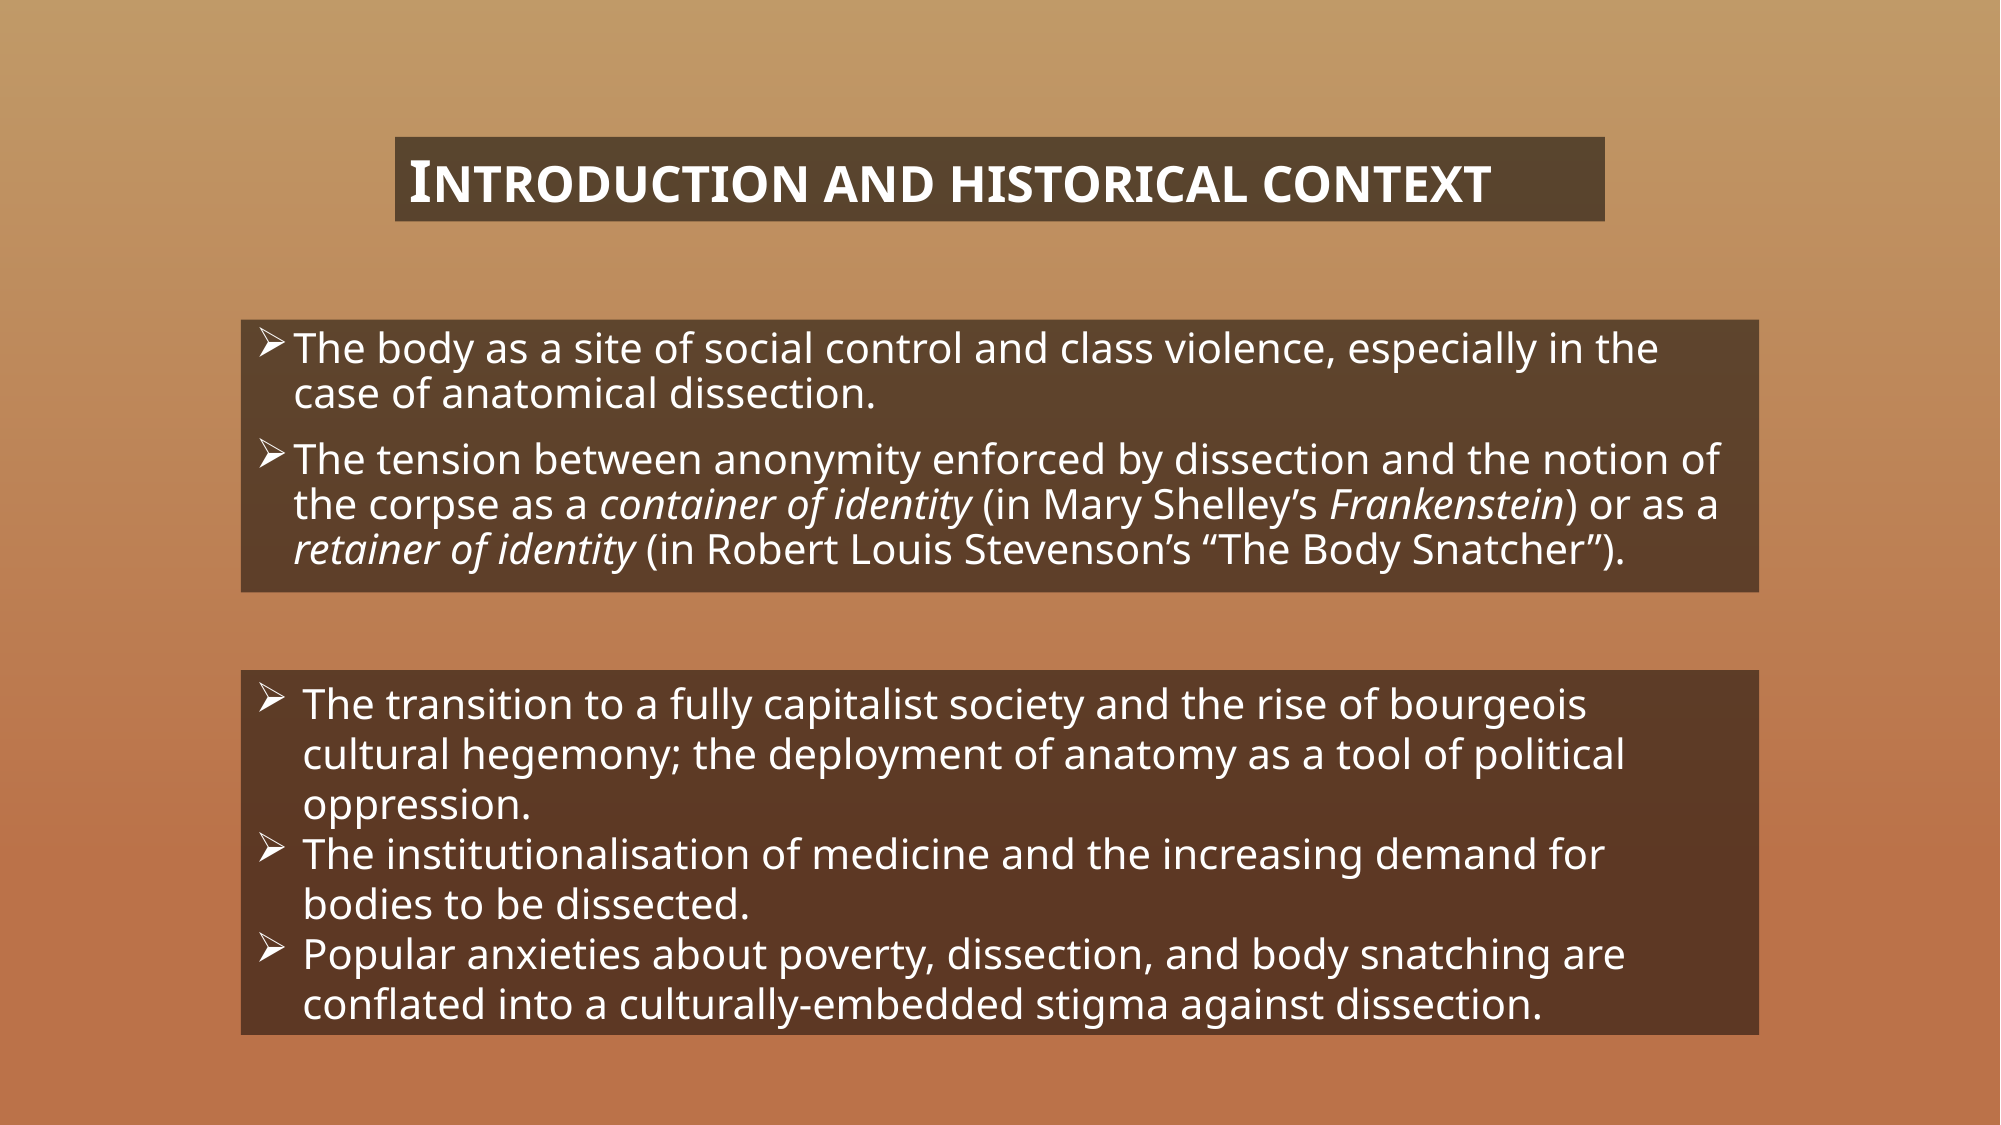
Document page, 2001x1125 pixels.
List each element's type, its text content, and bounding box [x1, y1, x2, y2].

text_box The transition to a fully capitalist society and the rise of bourgeois cultural hegemony; the deployment of anatomy as a tool of political oppression. The institutionalisation of medicine and the increasing demand for bodies to be dissected. Popular anxieties about poverty, dissection, and body snatching are conflated into a culturally-embedded stigma against dissection. [240, 670, 1760, 1035]
list The body as a site of social control and class violence, especially in the case of anatomical dissection. The tension between anonymity enforced by dissection and the notion of the corpse as a container of identity (in Mary Shelley’s Frankenstein) or as a retainer of identity (in Robert Louis Stevenson’s “The Body Snatcher”). [240, 319, 1760, 593]
text_box INTRODUCTION AND HISTORICAL CONTEXT [395, 136, 1605, 222]
